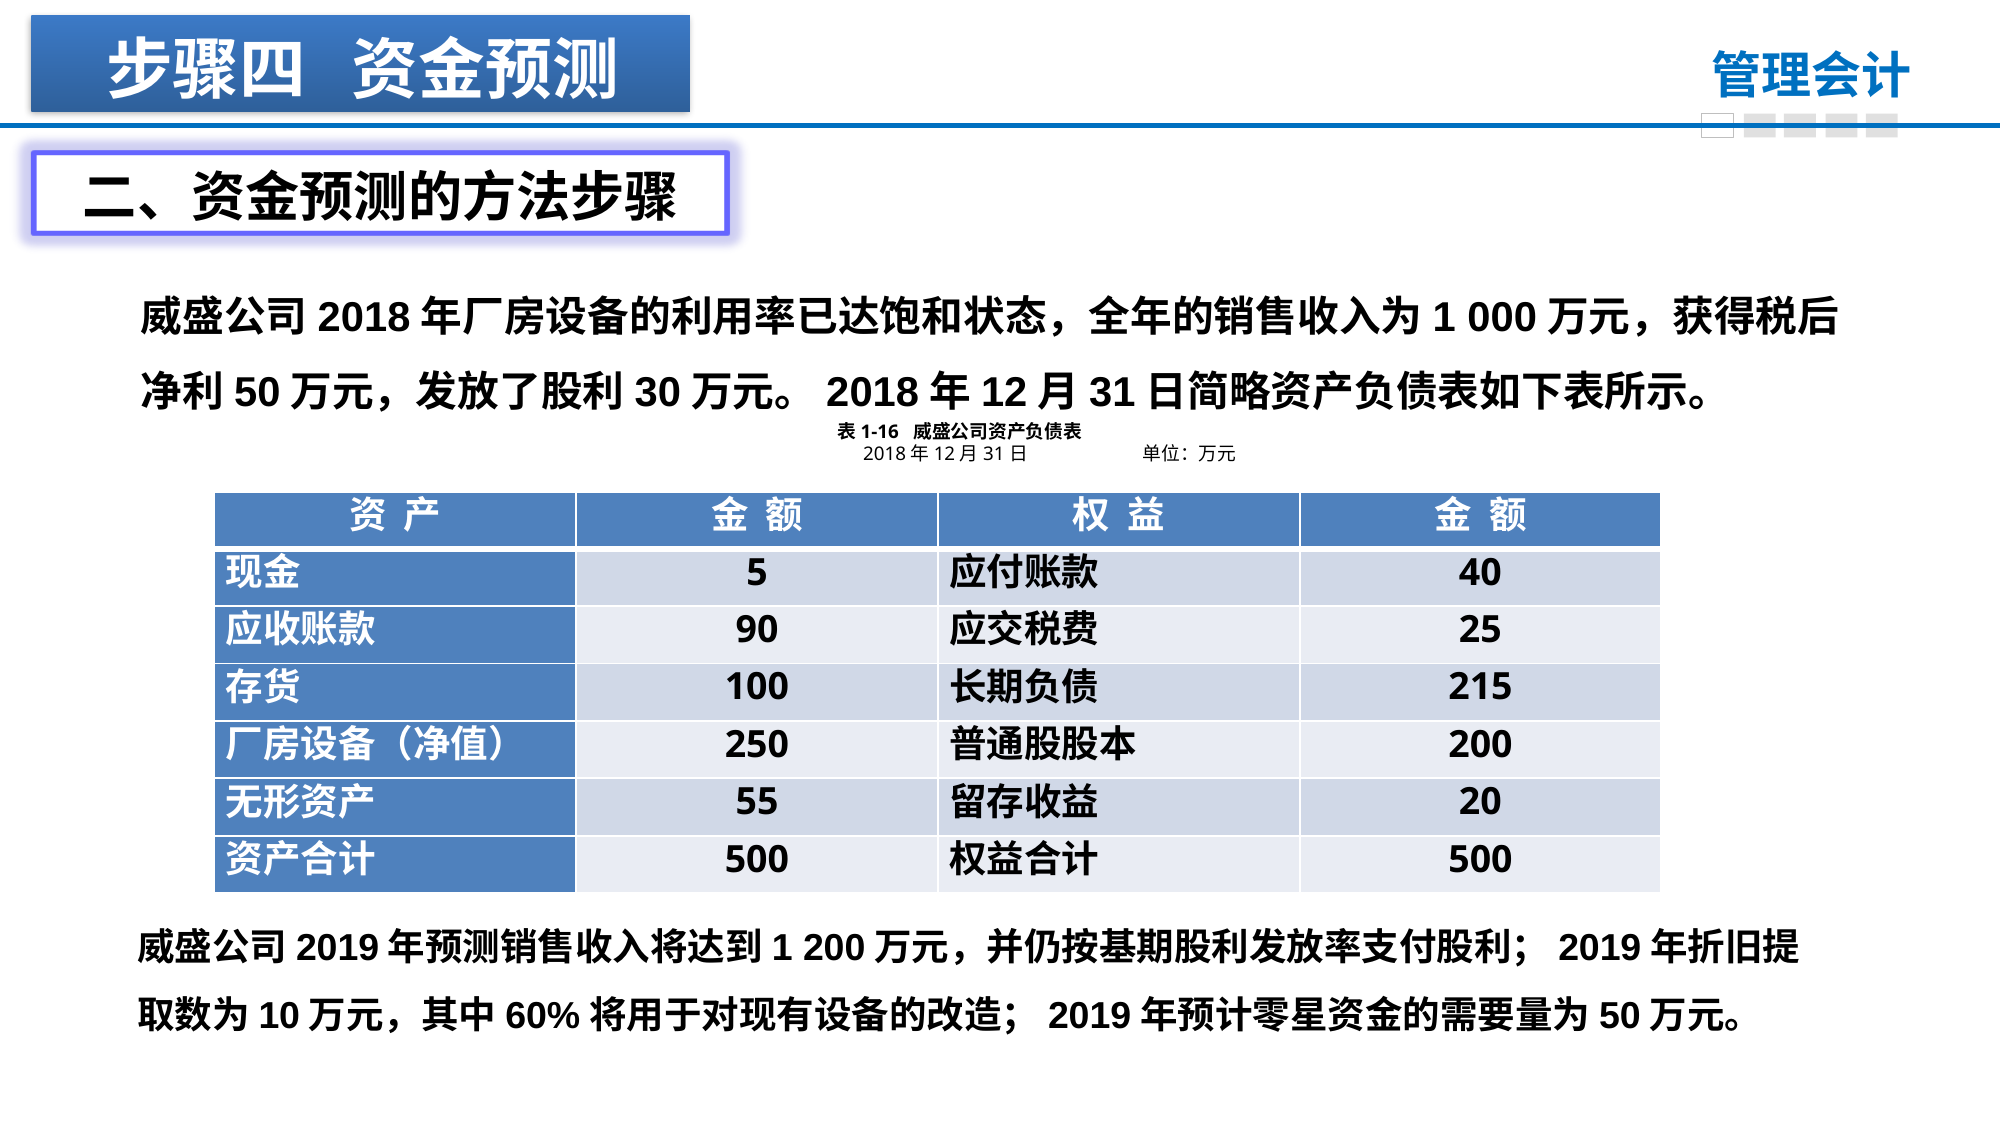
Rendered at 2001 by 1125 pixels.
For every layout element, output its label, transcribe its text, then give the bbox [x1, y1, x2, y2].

table_cell 普通股股本 [939, 722, 1299, 777]
table_cell 100 [577, 664, 937, 720]
table_cell 应收账款 [215, 607, 575, 663]
table_cell 500 [577, 837, 937, 892]
table_cell 5 [577, 552, 937, 605]
table_cell 应交税费 [939, 607, 1299, 663]
table_header 金 额 [577, 493, 937, 546]
table_cell 25 [1301, 607, 1660, 663]
table_cell 现金 [215, 552, 575, 605]
table_cell 500 [1301, 837, 1660, 892]
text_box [31, 14, 691, 117]
table_cell 应付账款 [939, 552, 1299, 605]
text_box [2, 125, 759, 261]
table_cell 长期负债 [939, 664, 1299, 720]
text_box 威盛公司2018年厂房设备的利用率已达饱和状态，全年的销售收入为1 000万元，获得税后净利50万元，发放了股利30万元。2018年12月31日简略资产负债表如下表所示。 [125, 257, 1875, 423]
text_box 表1-16 威盛公司资产负债表 2018年12月31日 单位：万元 [267, 412, 1615, 472]
table_header 权 益 [939, 493, 1299, 546]
table_cell 存货 [215, 664, 575, 720]
table_header 资 产 [215, 493, 575, 546]
table_cell 20 [1301, 779, 1660, 835]
table_cell 无形资产 [215, 779, 575, 835]
table_cell 90 [577, 607, 937, 663]
table_cell 厂房设备（净值） [215, 722, 575, 777]
table_cell 200 [1301, 722, 1660, 777]
table_cell 资产合计 [215, 837, 575, 892]
table_cell 215 [1301, 664, 1660, 720]
table_cell 权益合计 [939, 837, 1299, 892]
table_cell 250 [577, 722, 937, 777]
table_cell 55 [577, 779, 937, 835]
text_box 威盛公司2019年预测销售收入将达到1 200万元，并仍按基期股利发放率支付股利；2019年折旧提取数为10万元，其中60%将用于对现有设备的改造；2019年预计零星资金的需要量为50万元。 [122, 893, 1827, 1043]
table_cell 40 [1301, 552, 1660, 605]
table_cell 留存收益 [939, 779, 1299, 835]
table_header 金 额 [1301, 493, 1660, 546]
